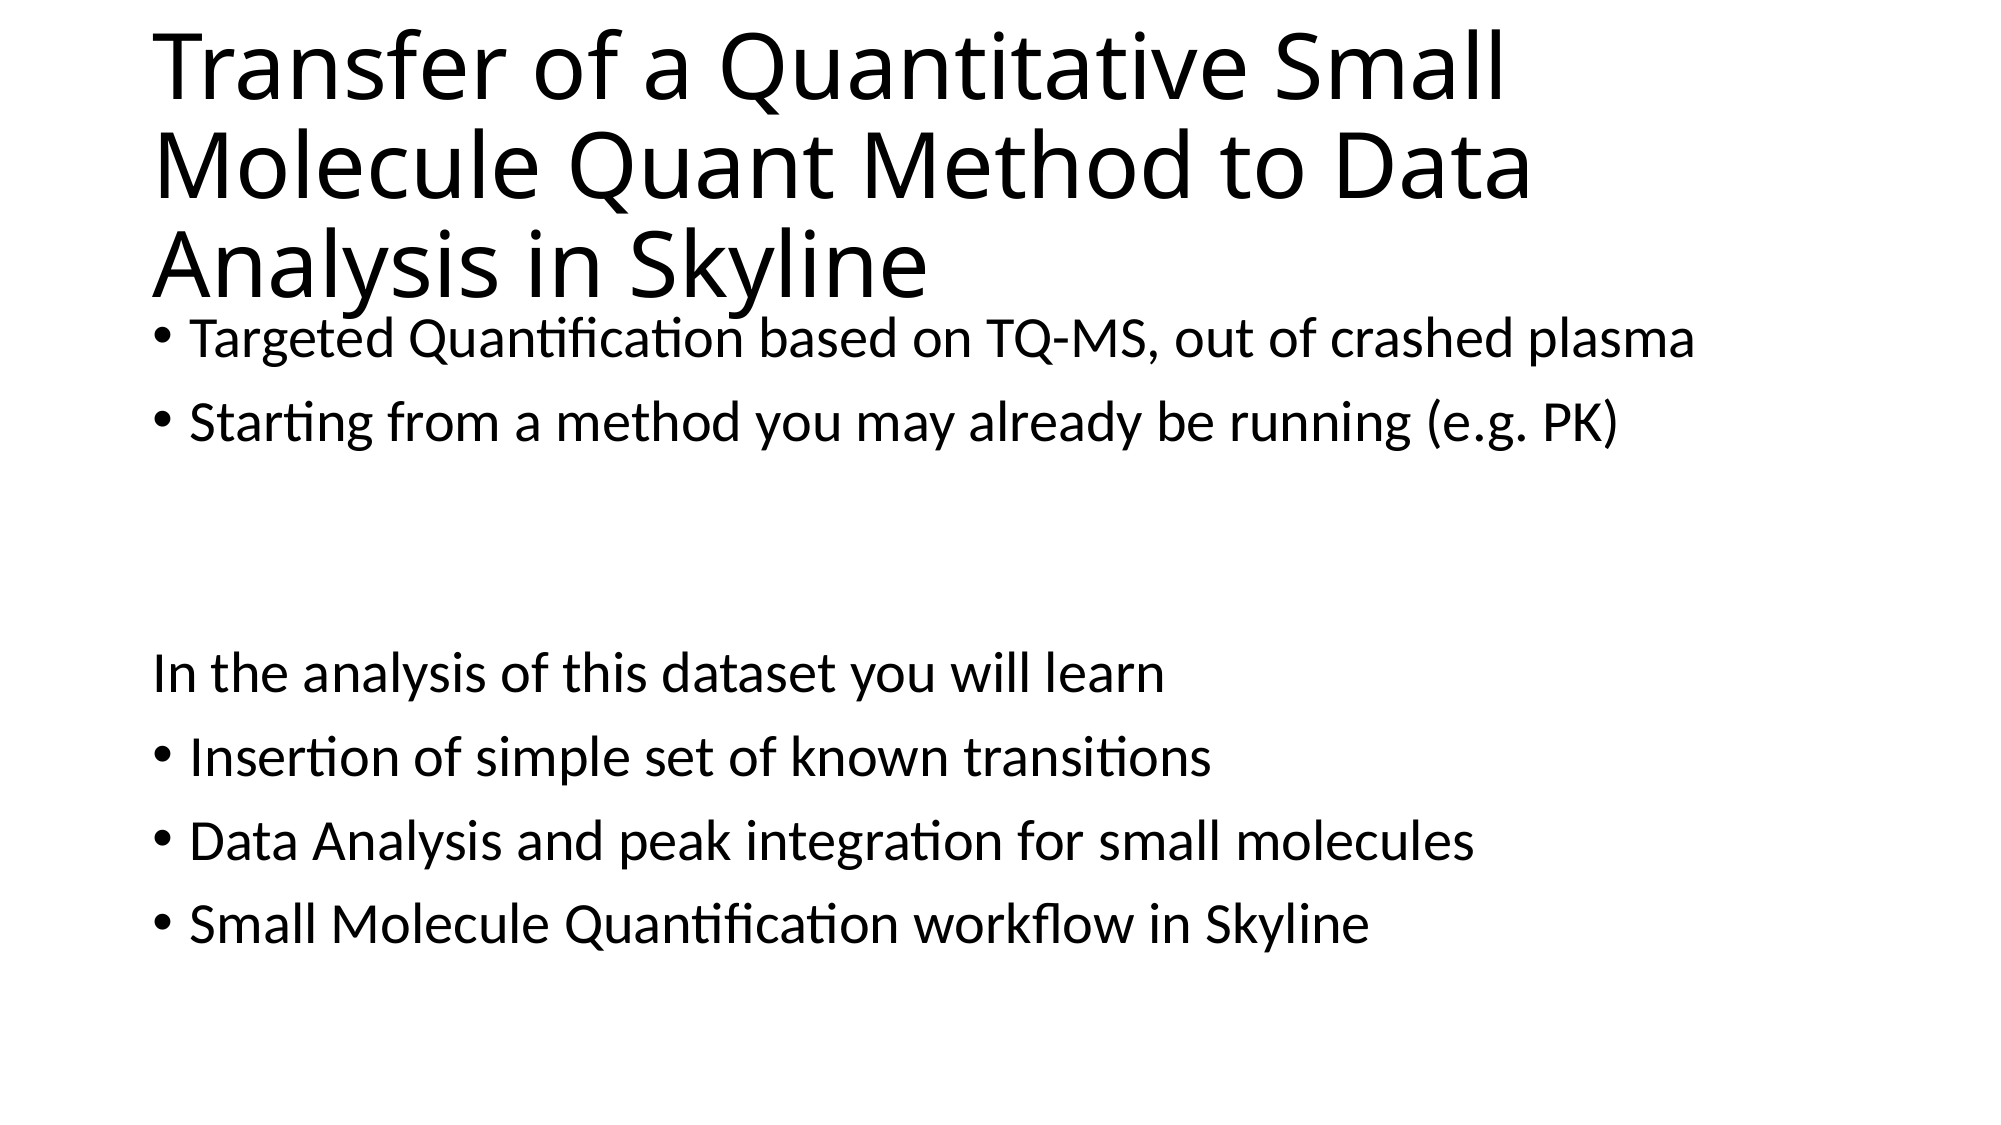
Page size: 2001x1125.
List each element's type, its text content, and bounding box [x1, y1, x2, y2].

list Targeted Quantification based on TQ-MS, out of crashed plasma Starting from a method you may already be running (e.g. PK) In the analysis of this dataset you will learn Insertion of simple set of known transitions Data Analysis and peak integration for small molecules Small Molecule Quantification workflow in Skyline [137, 299, 1863, 1014]
title Transfer of a Quantitative Small Molecule Quant Method to Data Analysis in Skyline [137, 59, 1863, 278]
